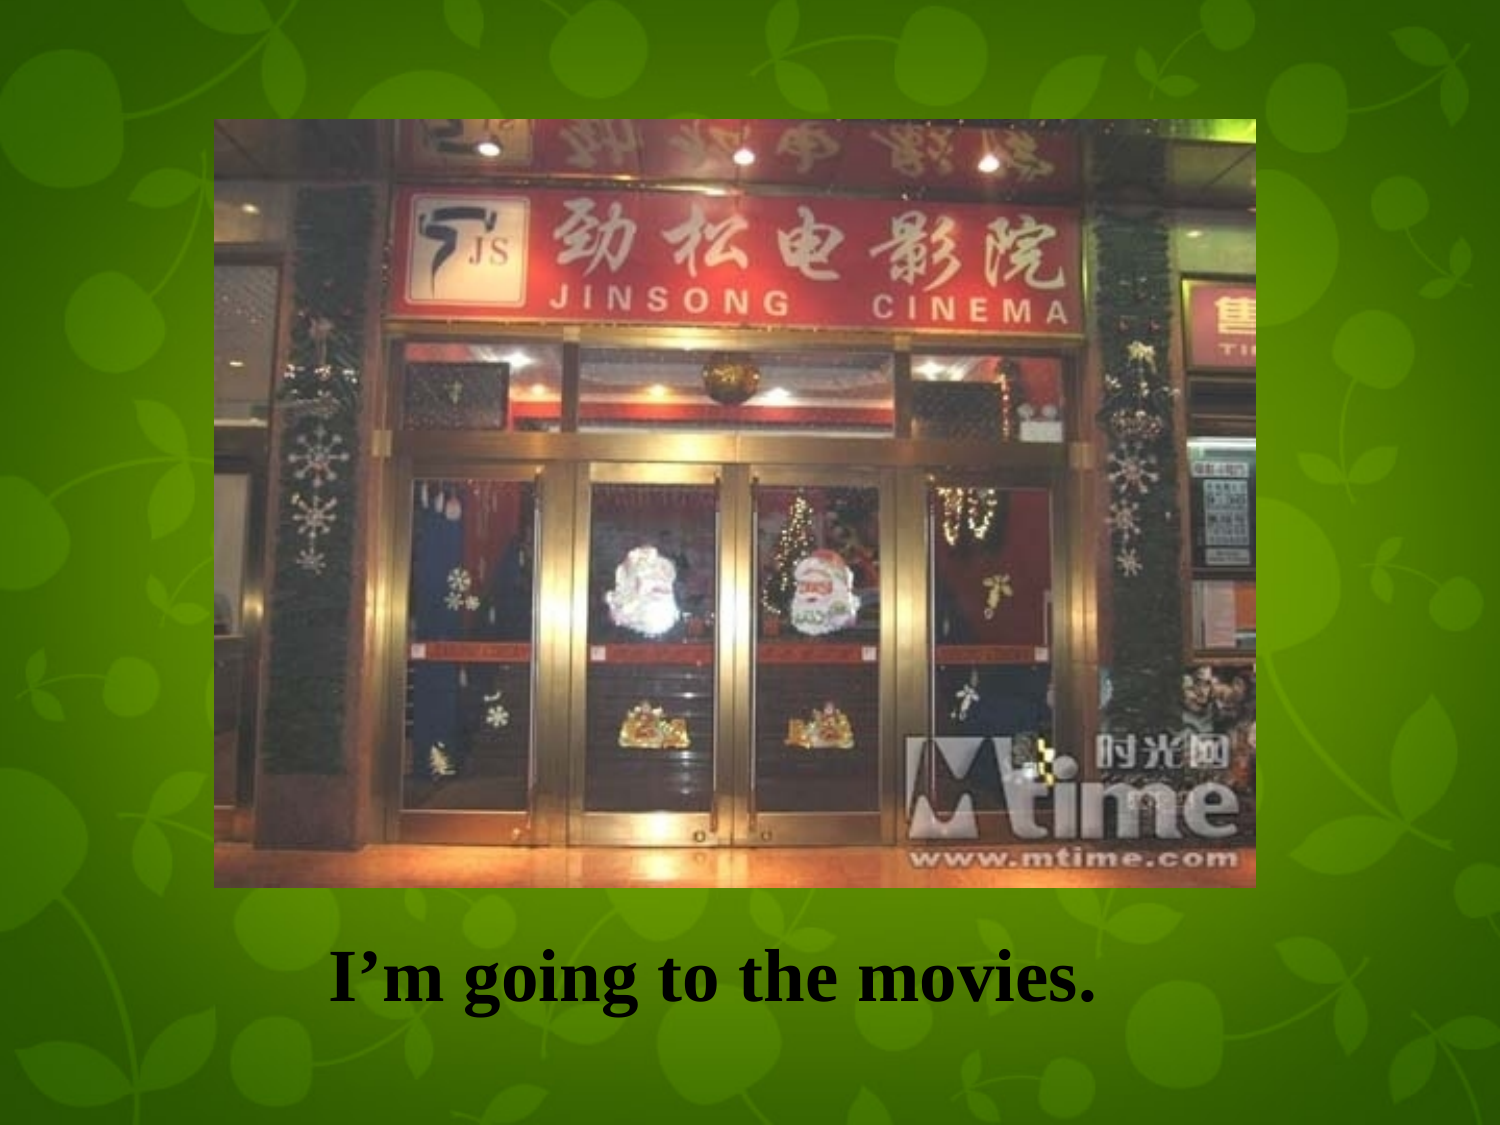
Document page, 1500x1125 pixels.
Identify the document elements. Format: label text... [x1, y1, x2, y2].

text_box I’m going to the movies. [308, 916, 1144, 1021]
picture [0, 0, 1500, 1125]
